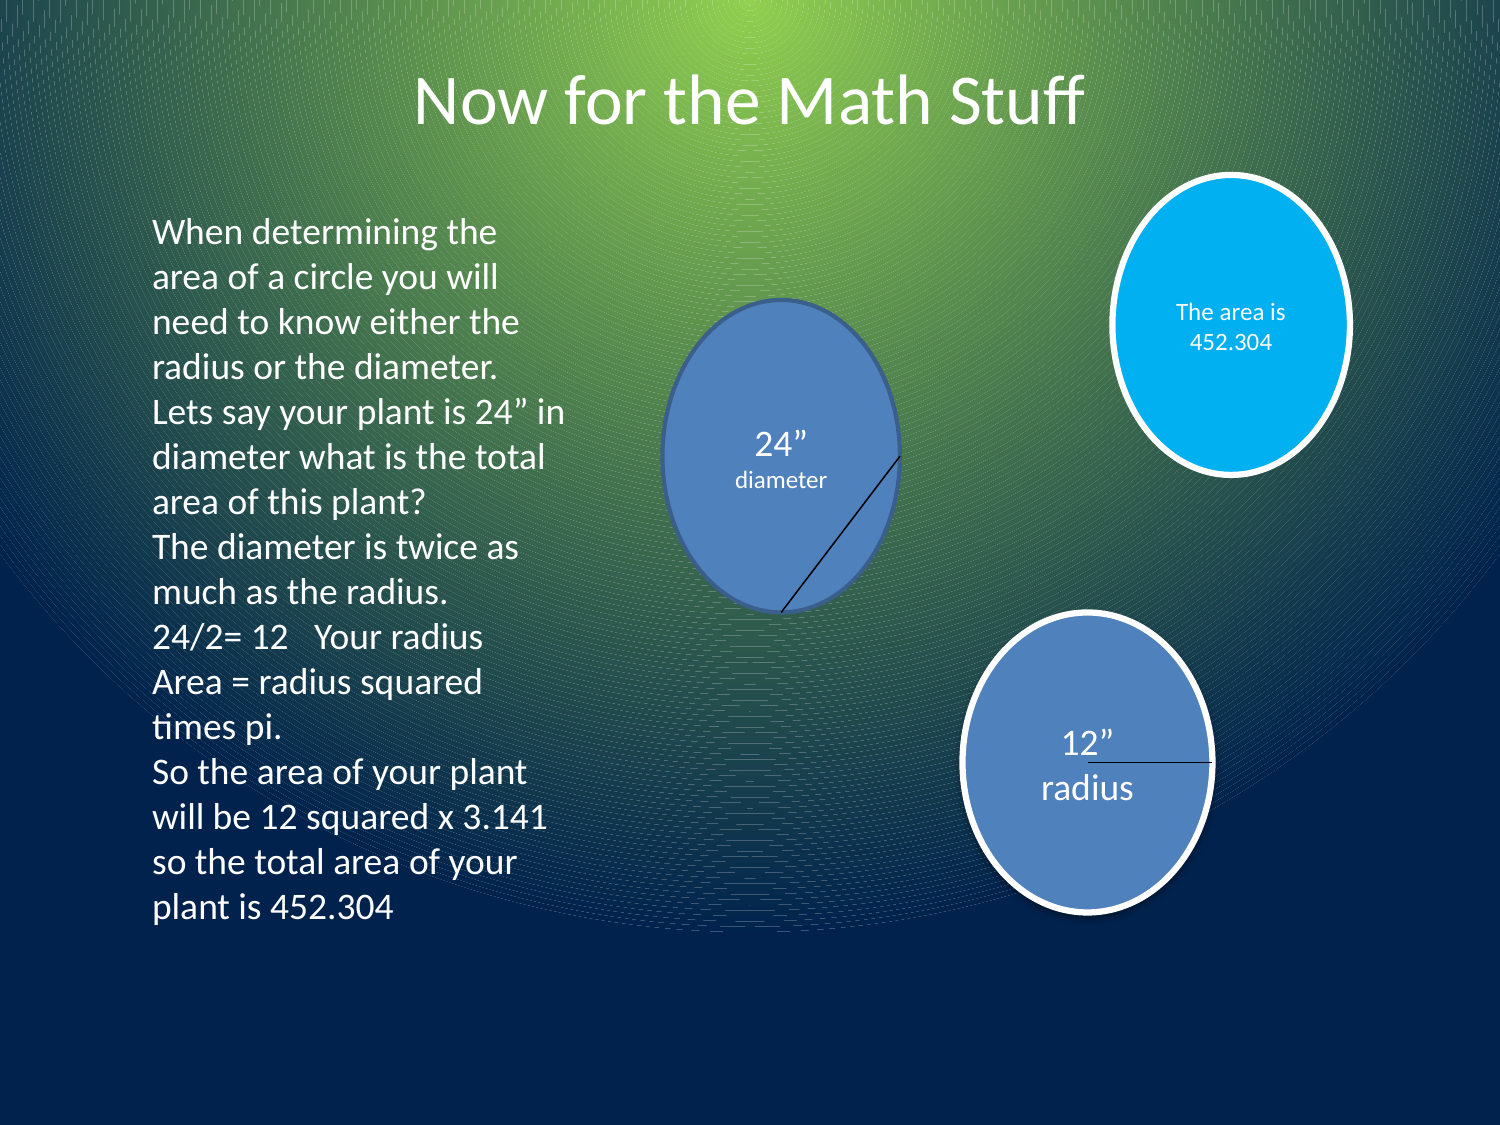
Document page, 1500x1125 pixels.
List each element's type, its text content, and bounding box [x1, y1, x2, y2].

text_box When determining the area of a circle you will need to know either the radius or the diameter. Lets say your plant is 24” in diameter what is the total area of this plant? The diameter is twice as much as the radius. 24/2= 12 Your radius Area = radius squared times pi. So the area of your plant will be 12 squared x 3.141 so the total area of your plant is 452.304 [137, 199, 588, 935]
text_box 12” radius [959, 609, 1216, 916]
text_box 24” diameter [660, 297, 903, 615]
title Now for the Math Stuff [75, 45, 1425, 233]
text_box The area is 452.304 [1109, 171, 1354, 479]
